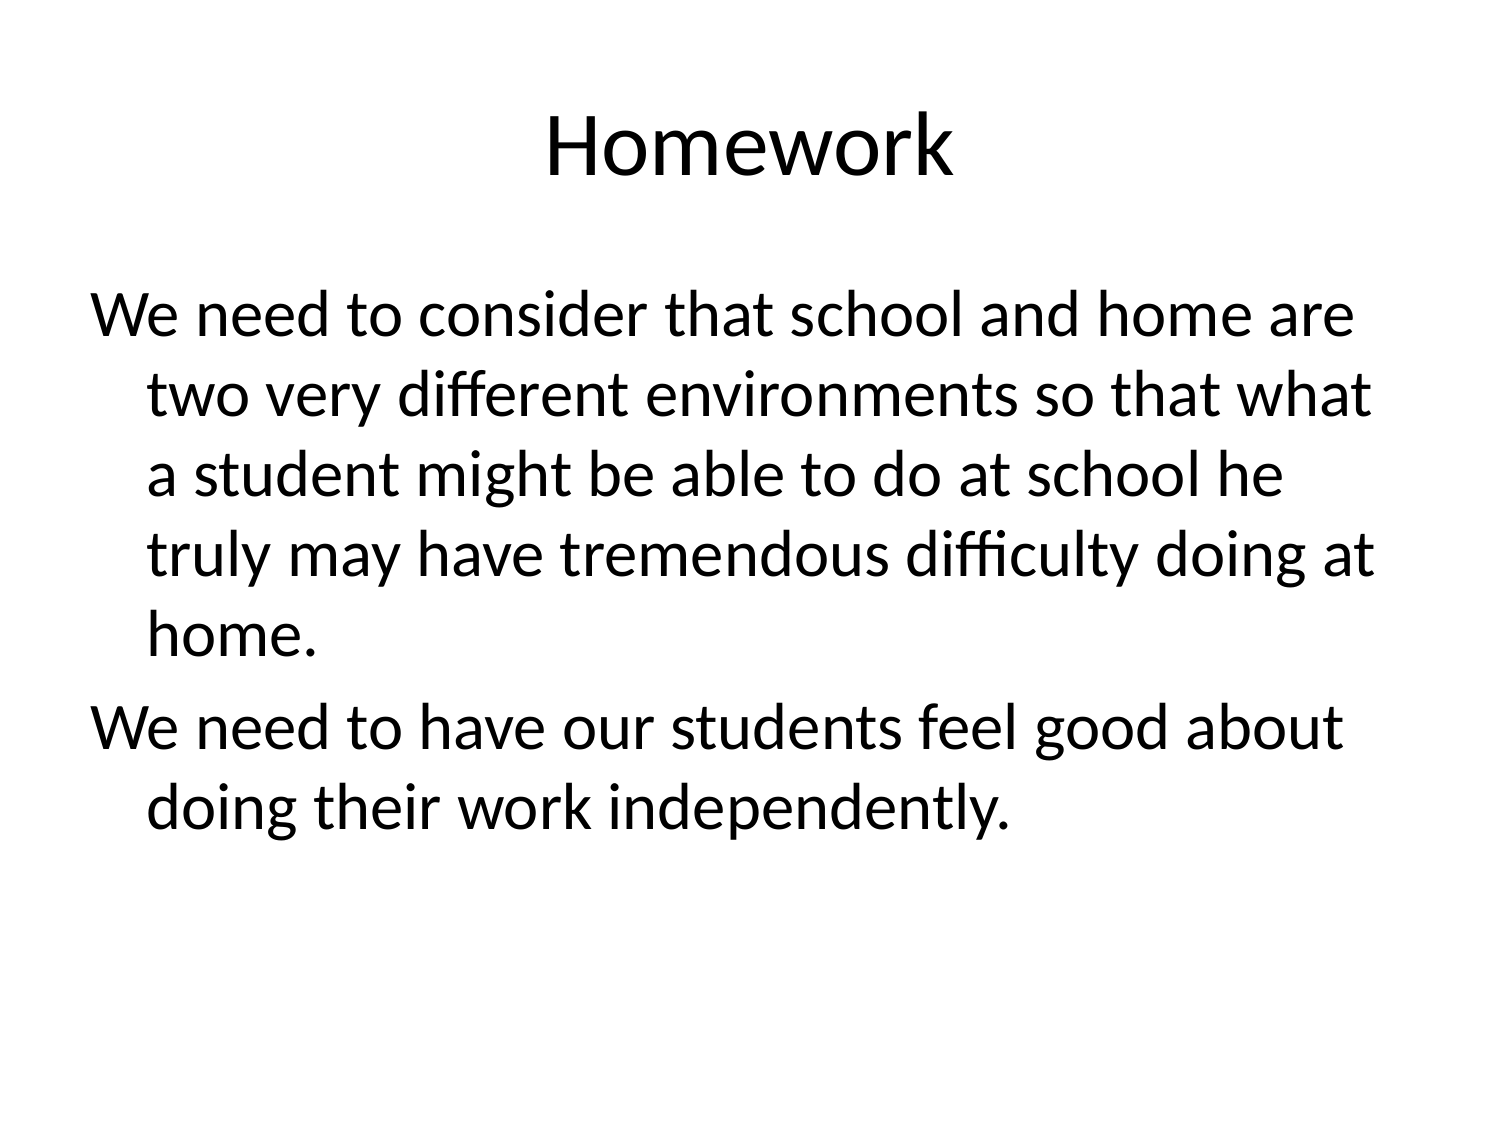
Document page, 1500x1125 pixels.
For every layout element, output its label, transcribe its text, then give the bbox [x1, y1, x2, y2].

list We need to consider that school and home are two very different environments so that what a student might be able to do at school he truly may have tremendous difficulty doing at home. We need to have our students feel good about doing their work independently. [75, 262, 1425, 1005]
title Homework [75, 45, 1425, 233]
